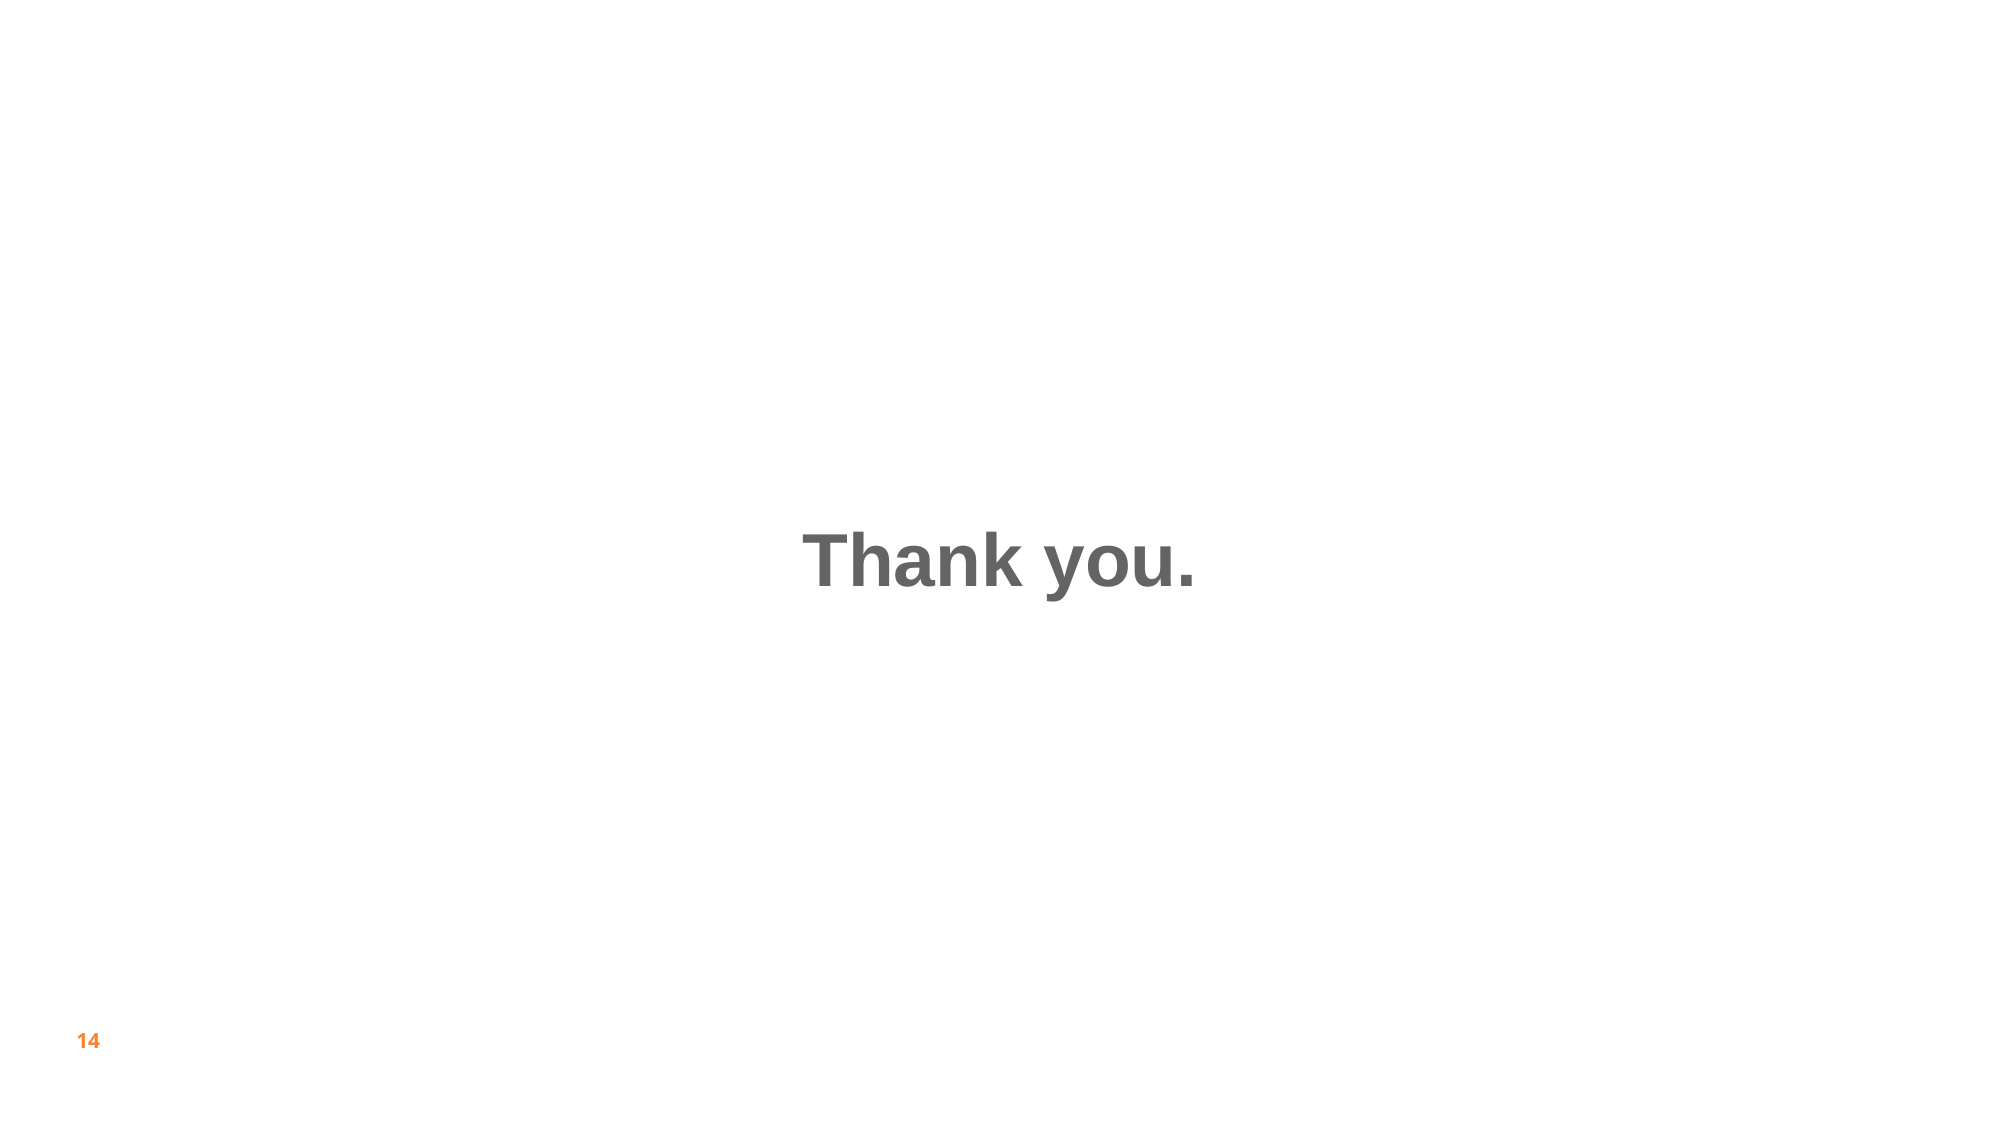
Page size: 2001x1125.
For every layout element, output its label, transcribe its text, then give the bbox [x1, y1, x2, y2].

title Thank you. [174, 187, 1825, 938]
